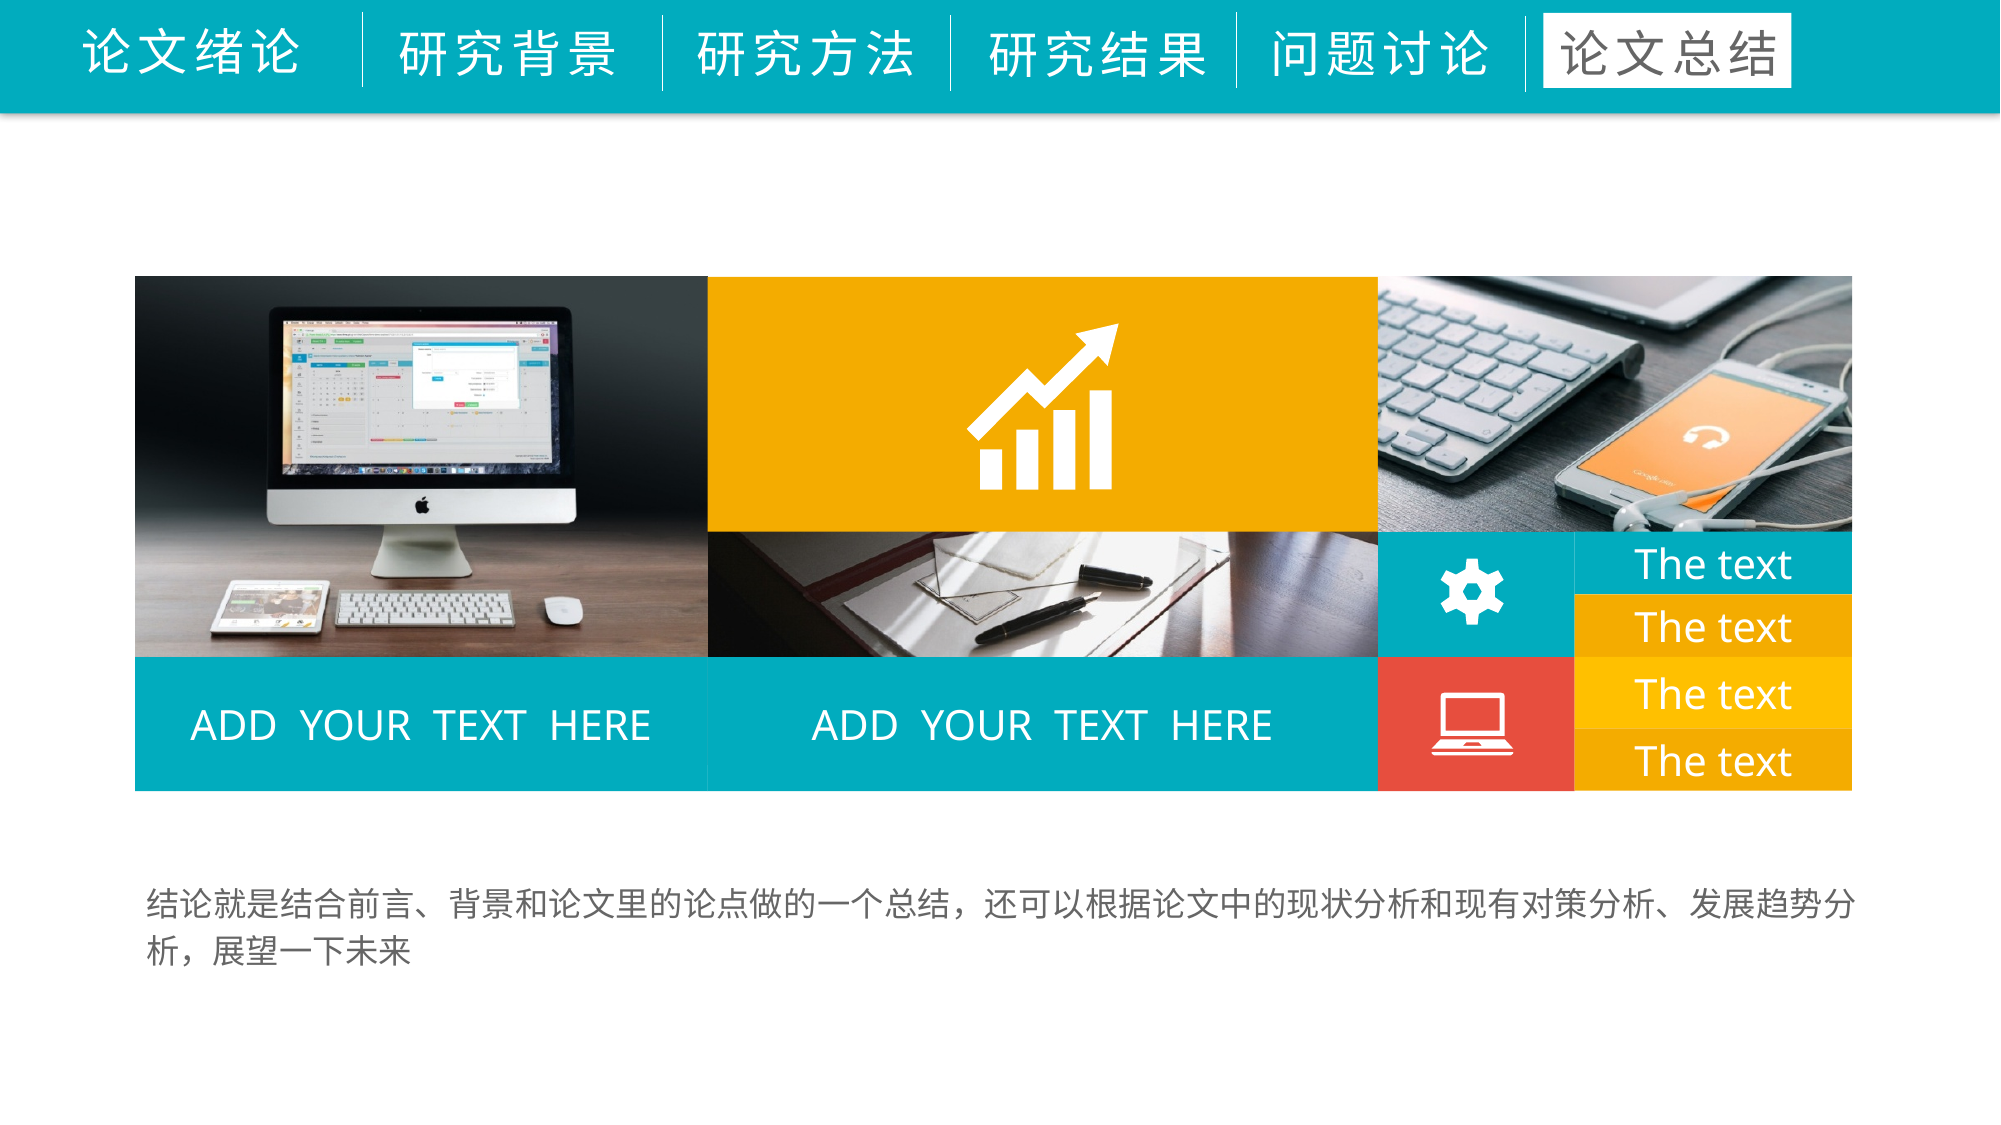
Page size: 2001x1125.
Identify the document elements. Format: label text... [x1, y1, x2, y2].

text_box [1378, 532, 1574, 656]
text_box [966, 323, 1119, 490]
text_box [1377, 656, 1574, 792]
text_box The text [1574, 593, 1853, 656]
text_box The text [1574, 532, 1853, 593]
text_box [708, 276, 1377, 379]
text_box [1431, 692, 1514, 756]
text_box 结论就是结合前言、背景和论文里的论点做的一个总结，还可以根据论文中的现状分析和现有对策分析、发展趋势分析，展望一下未来 [131, 867, 1875, 978]
text_box The text [1574, 727, 1853, 792]
picture [135, 276, 1853, 765]
text_box ADD YOUR TEXT HERE [134, 656, 706, 792]
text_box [0, 0, 2000, 114]
text_box The text [1574, 656, 1853, 727]
text_box [1440, 558, 1504, 625]
text_box ADD YOUR TEXT HERE [706, 657, 1377, 792]
